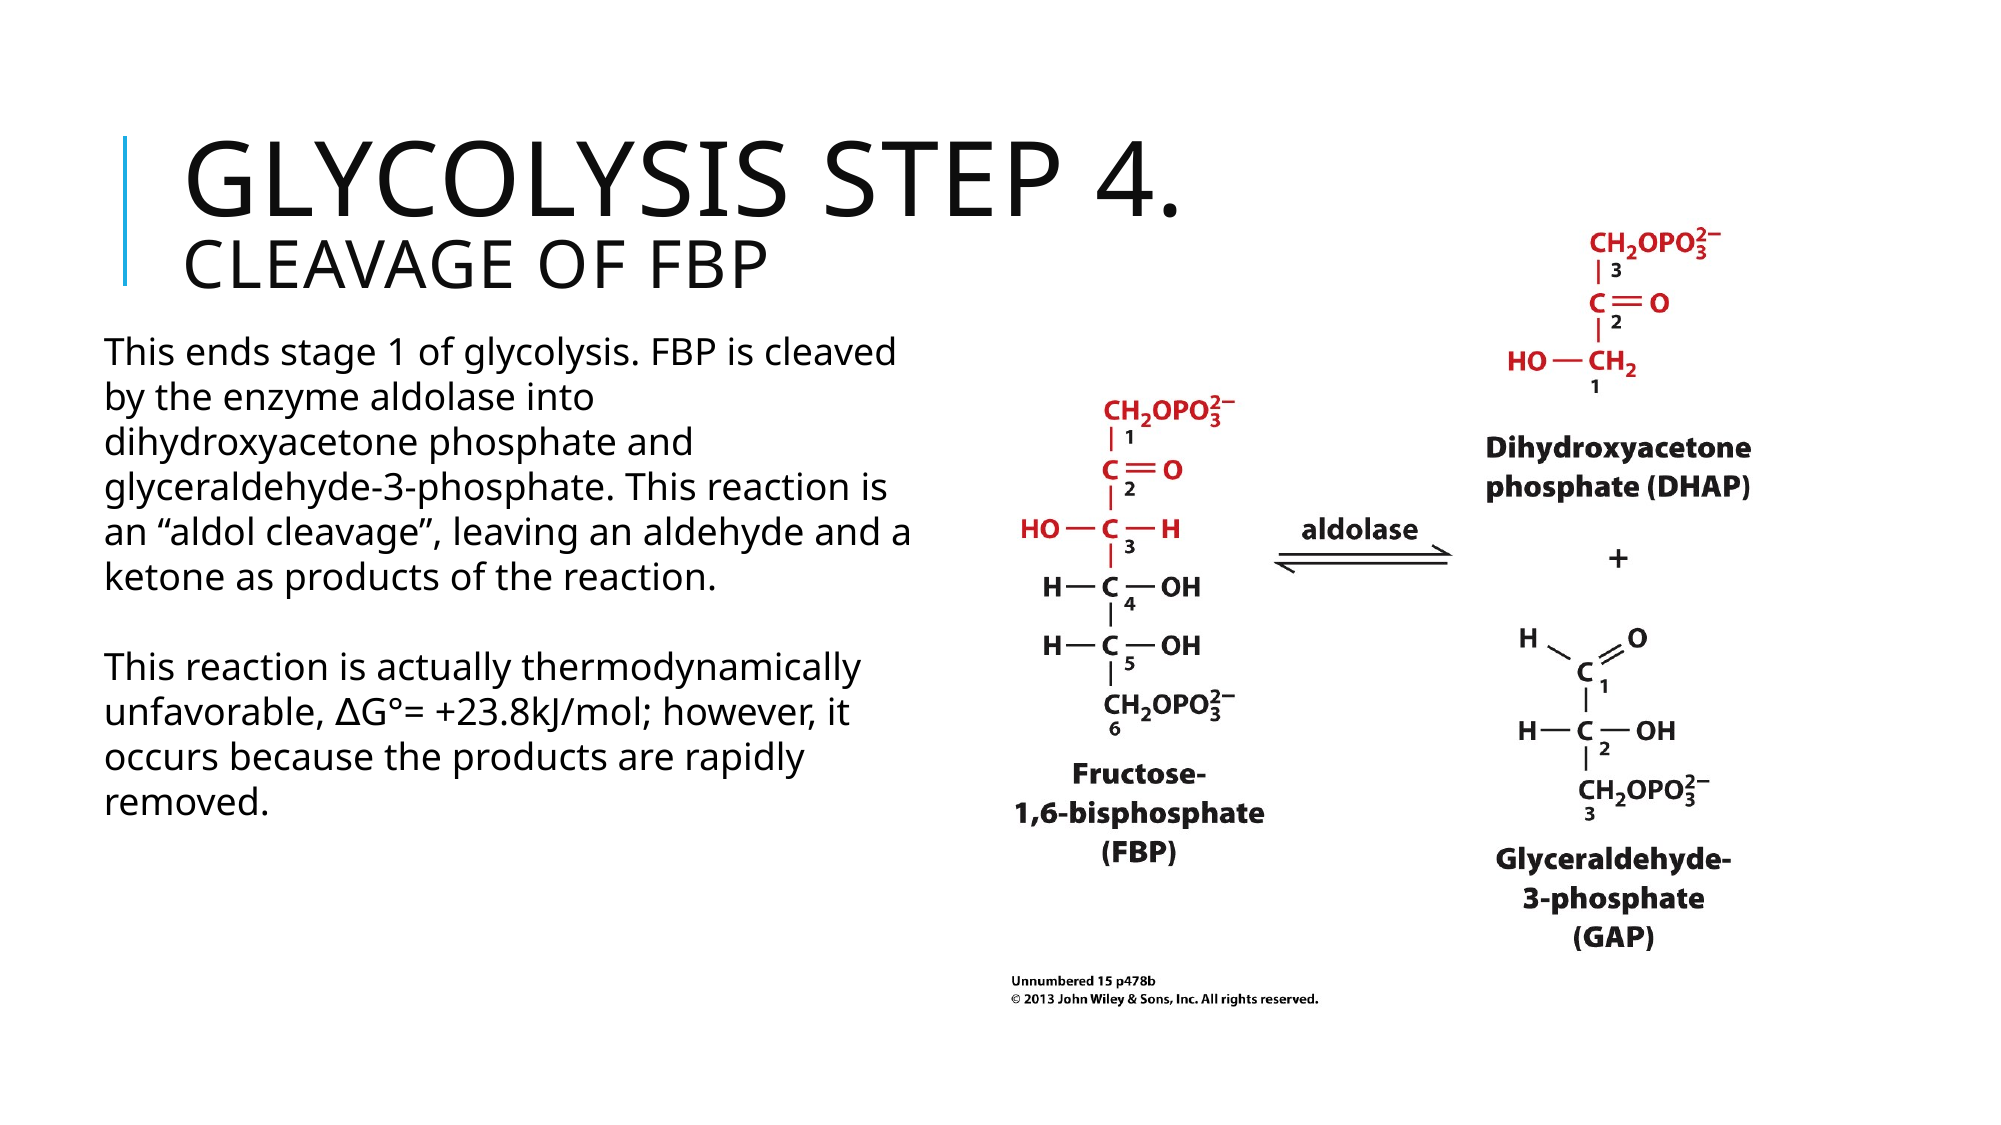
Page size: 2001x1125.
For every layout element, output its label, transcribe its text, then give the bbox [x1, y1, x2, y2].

title Glycolysis step 4. Cleavage of FBP [168, 96, 1763, 342]
picture [1005, 218, 1763, 1009]
text_box This ends stage 1 of glycolysis. FBP is cleaved by the enzyme aldolase into dihydroxyacetone phosphate and glyceraldehyde-3-phosphate. This reaction is an “aldol cleavage”, leaving an aldehyde and a ketone as products of the reaction. This reaction is actually thermodynamically unfavorable, ∆G°= +23.8kJ/mol; however, it occurs because the products are rapidly removed. [89, 320, 932, 830]
